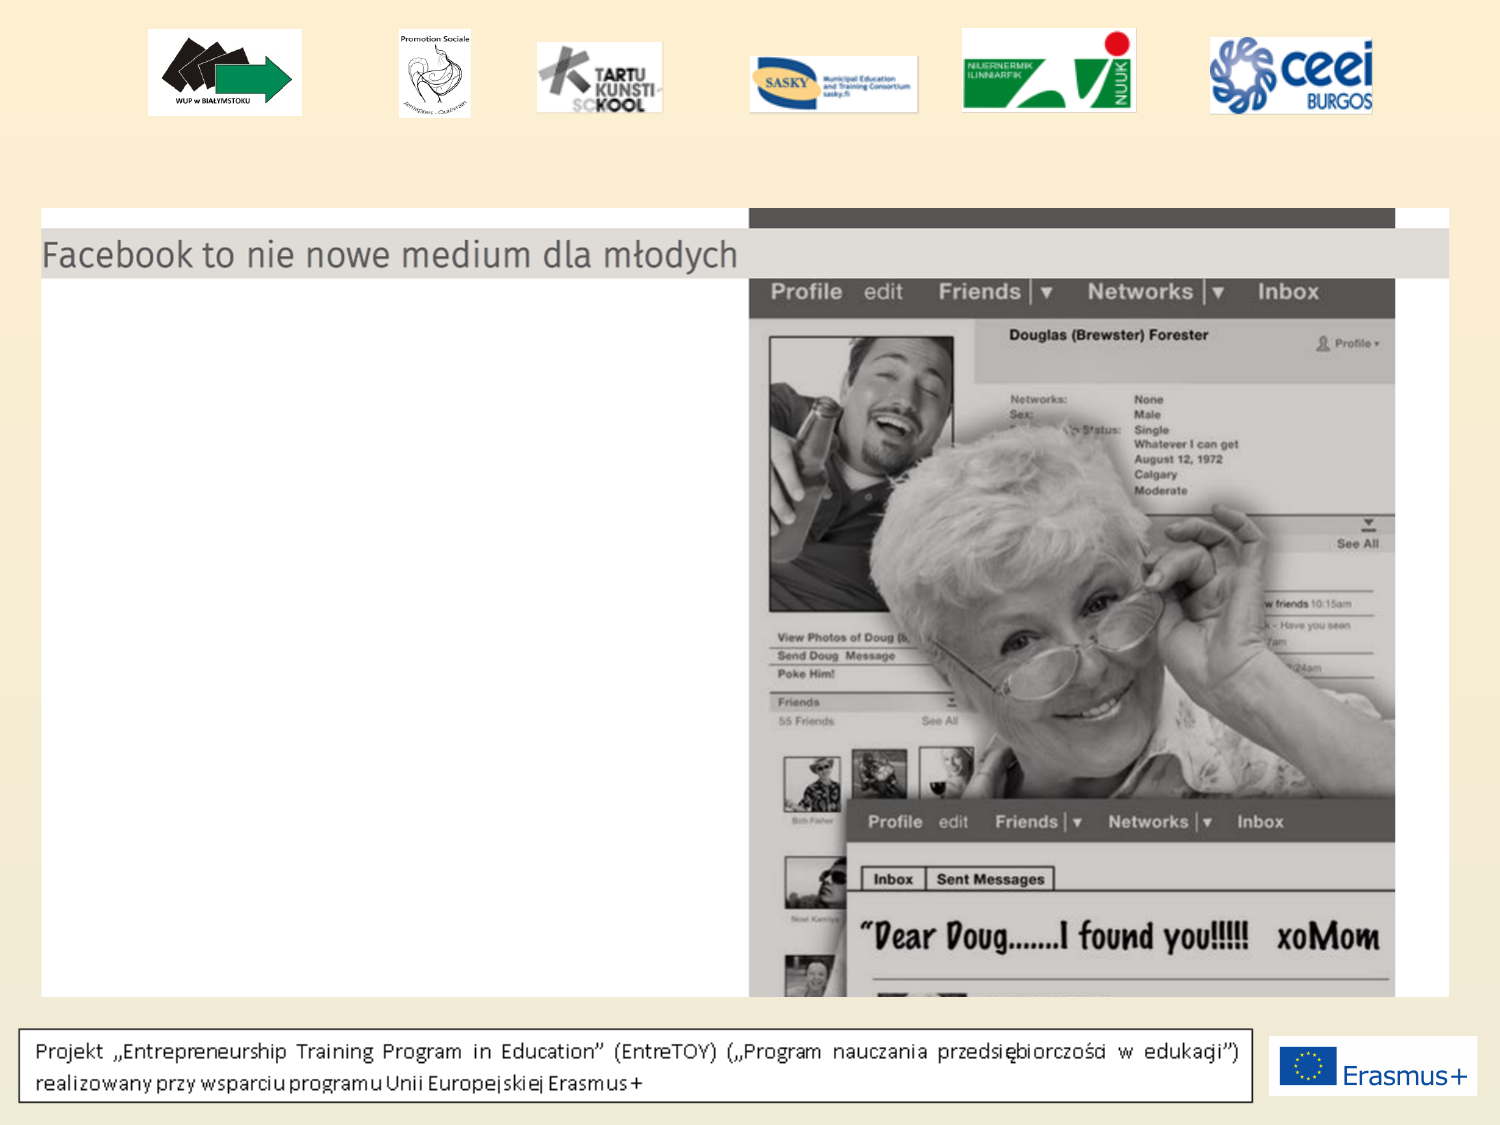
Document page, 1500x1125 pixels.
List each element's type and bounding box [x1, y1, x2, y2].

picture [1210, 37, 1374, 116]
picture [962, 28, 1140, 116]
picture [41, 207, 1450, 997]
picture [399, 29, 471, 118]
picture [537, 42, 668, 118]
picture [148, 29, 302, 116]
picture [17, 1027, 1255, 1105]
picture [750, 56, 921, 116]
